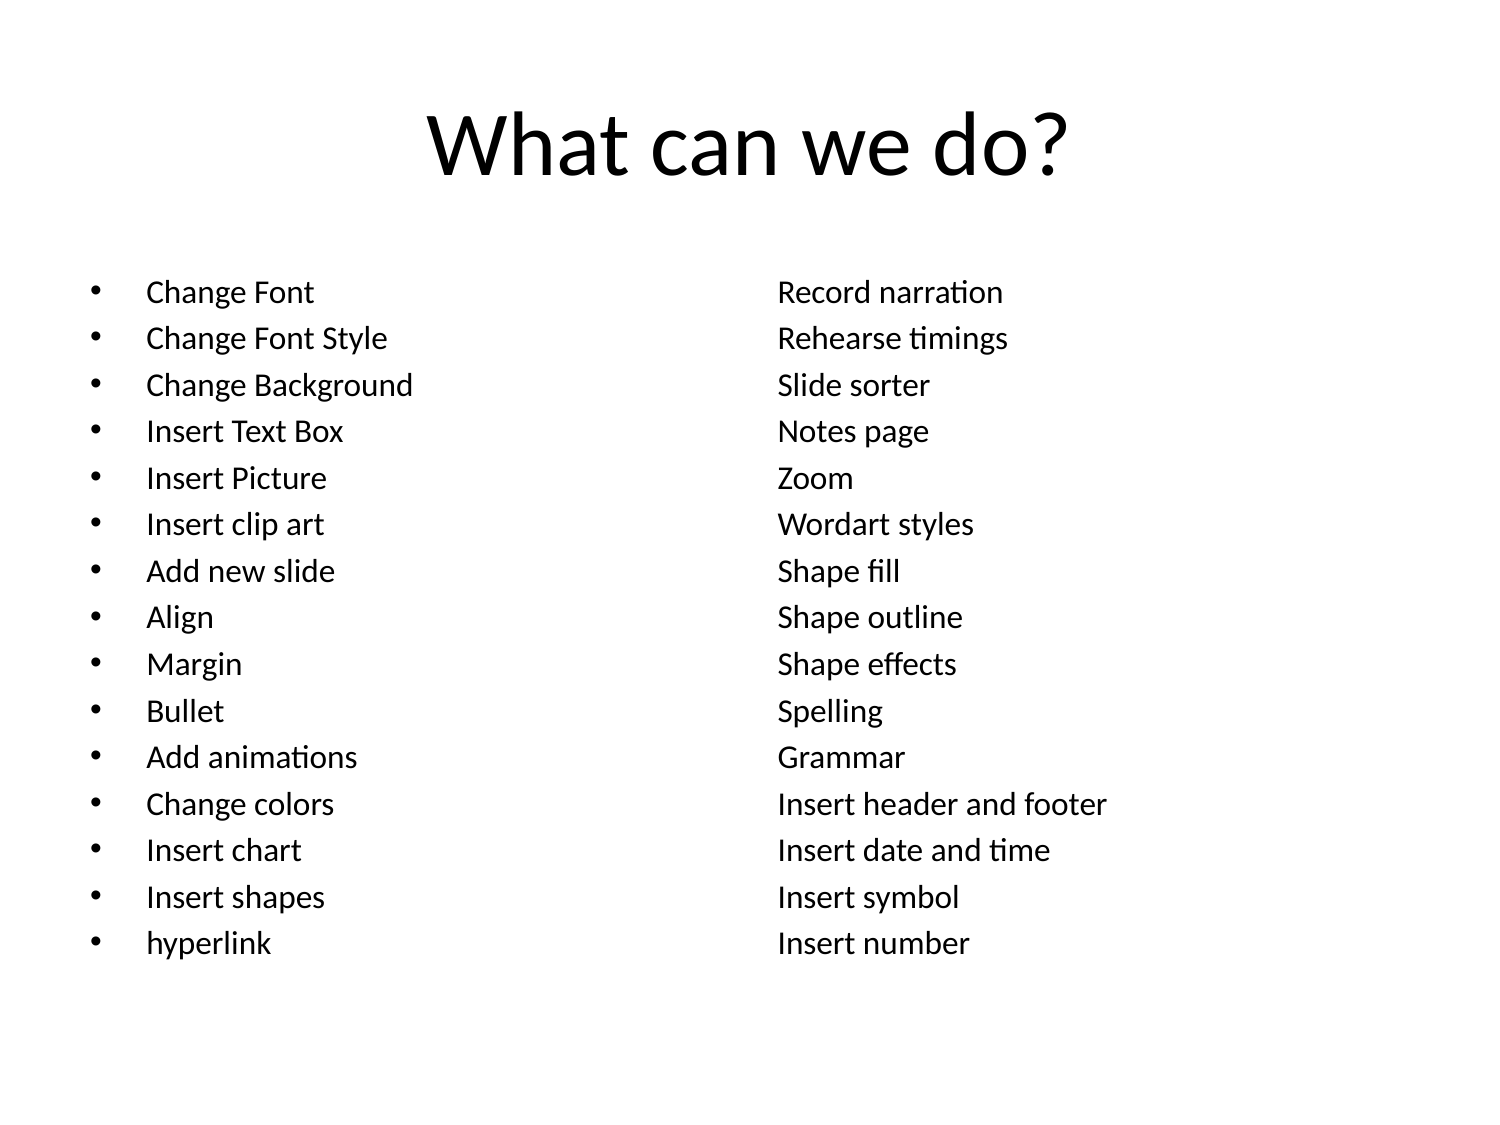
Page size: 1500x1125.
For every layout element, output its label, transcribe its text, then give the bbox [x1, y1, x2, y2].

list Record narration Rehearse timings Slide sorter Notes page Zoom Wordart styles Shape fill Shape outline Shape effects Spelling Grammar Insert header and footer Insert date and time Insert symbol Insert number [762, 262, 1425, 1005]
title What can we do? [75, 45, 1425, 233]
list Change Font Change Font Style Change Background Insert Text Box Insert Picture Insert clip art Add new slide Align Margin Bullet Add animations Change colors Insert chart Insert shapes hyperlink [75, 262, 738, 1005]
